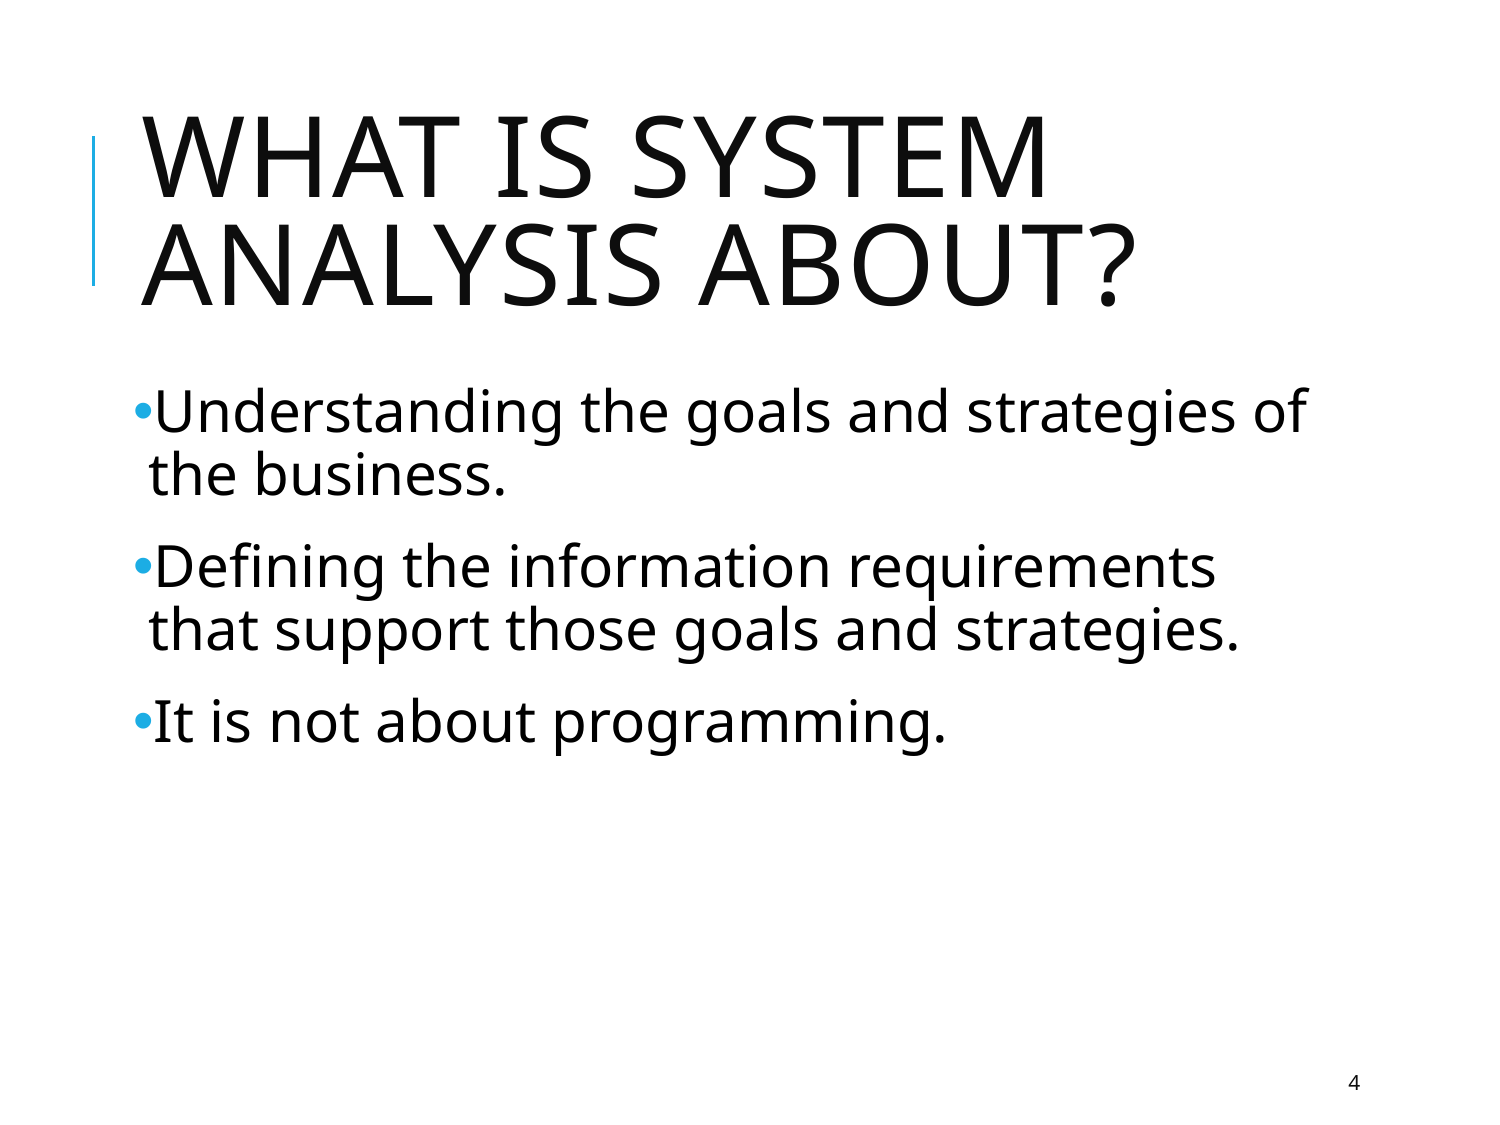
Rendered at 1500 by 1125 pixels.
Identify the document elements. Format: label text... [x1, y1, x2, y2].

title What Is System Analysis About? [126, 96, 1322, 342]
slide_number 4 [1333, 1061, 1454, 1107]
list Understanding the goals and strategies of the business. Defining the information requirements that support those goals and strategies. It is not about programming. [126, 375, 1322, 1035]
